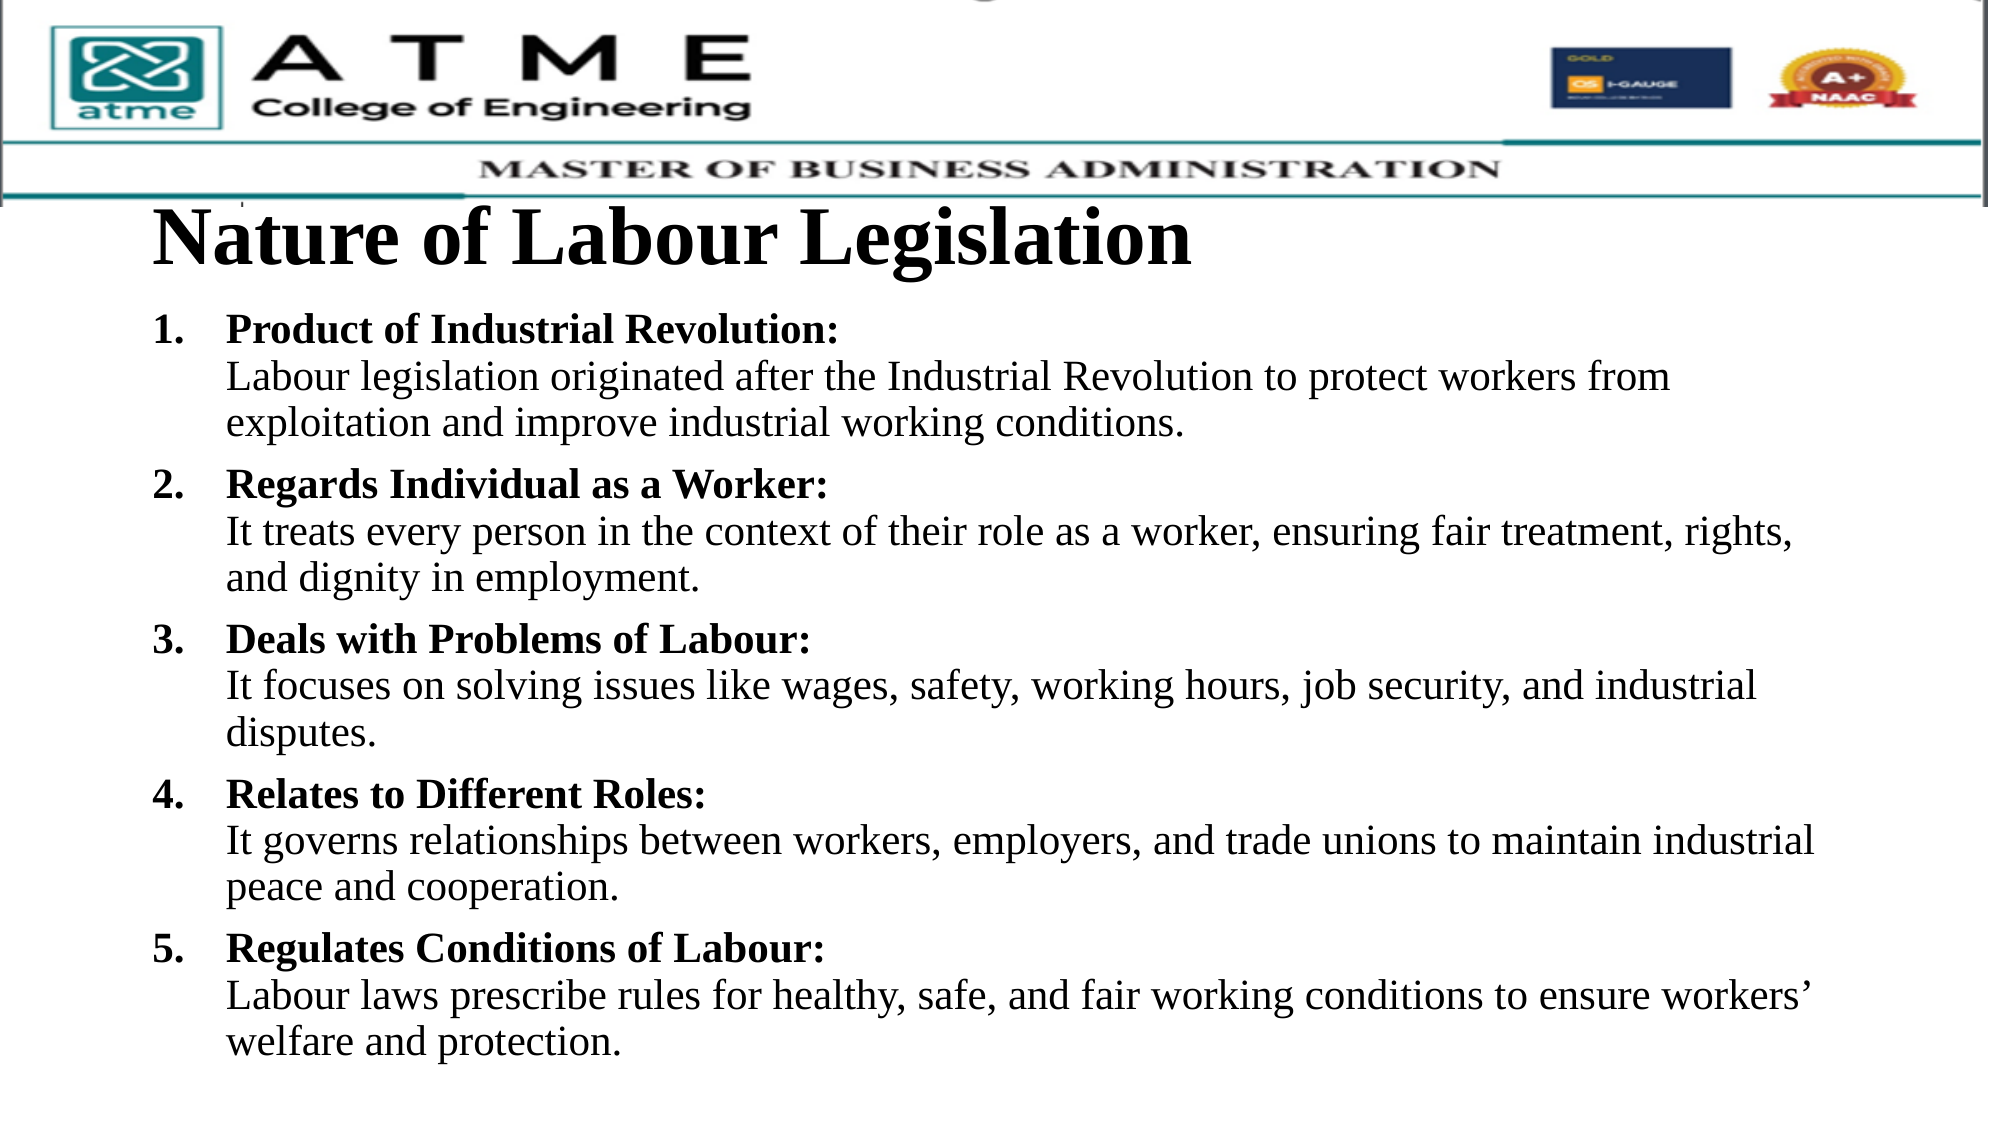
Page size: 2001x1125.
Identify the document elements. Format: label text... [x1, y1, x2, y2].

list Product of Industrial Revolution: Labour legislation originated after the Industrial Revolution to protect workers from exploitation and improve industrial working conditions. Regards Individual as a Worker: It treats every person in the context of their role as a worker, ensuring fair treatment, rights, and dignity in employment. Deals with Problems of Labour: It focuses on solving issues like wages, safety, working hours, job security, and industrial disputes. Relates to Different Roles: It governs relationships between workers, employers, and trade unions to maintain industrial peace and cooperation. Regulates Conditions of Labour: Labour laws prescribe rules for healthy, safe, and fair working conditions to ensure workers’ welfare and protection. [137, 299, 1863, 1076]
picture [0, 0, 1988, 207]
title Nature of Labour Legislation [137, 129, 1863, 299]
